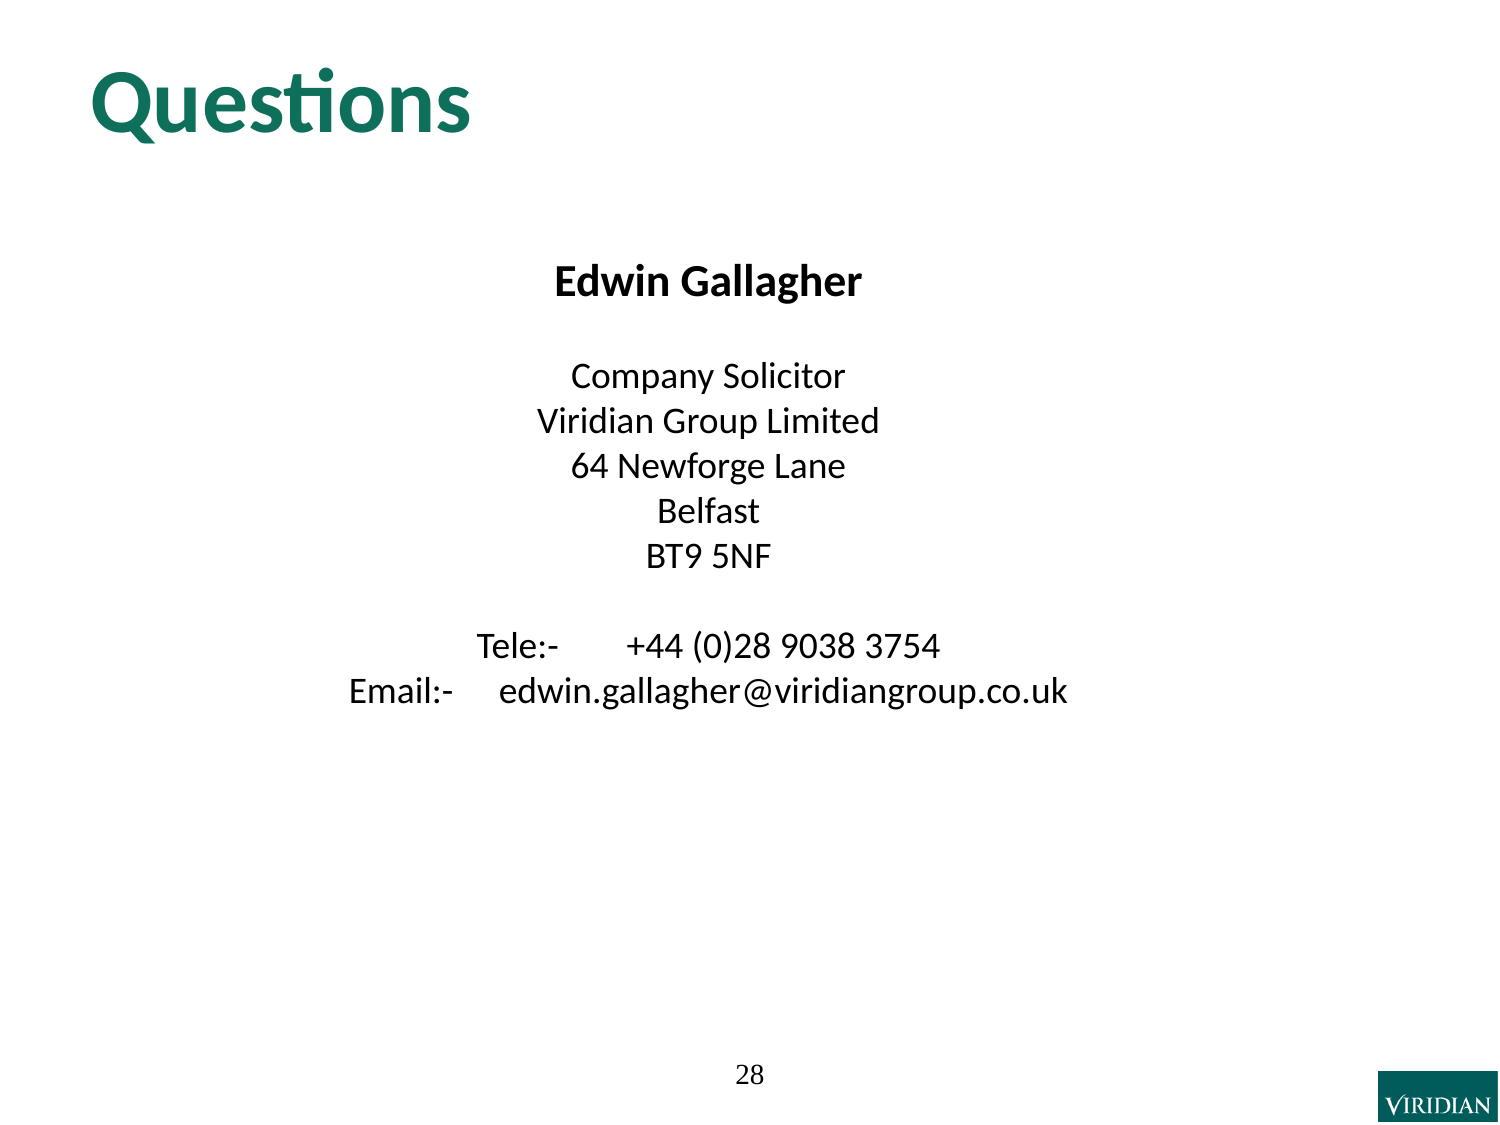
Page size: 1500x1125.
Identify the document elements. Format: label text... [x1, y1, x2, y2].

title Questions [75, 2, 1425, 190]
text_box Edwin Gallagher Company Solicitor Viridian Group Limited 64 Newforge Lane Belfast BT9 5NF Tele:- +44 (0)28 9038 3754 Email:- edwin.gallagher@viridiangroup.co.uk [123, 243, 1294, 719]
picture [1375, 1068, 1500, 1125]
footer 28 [512, 1042, 988, 1103]
